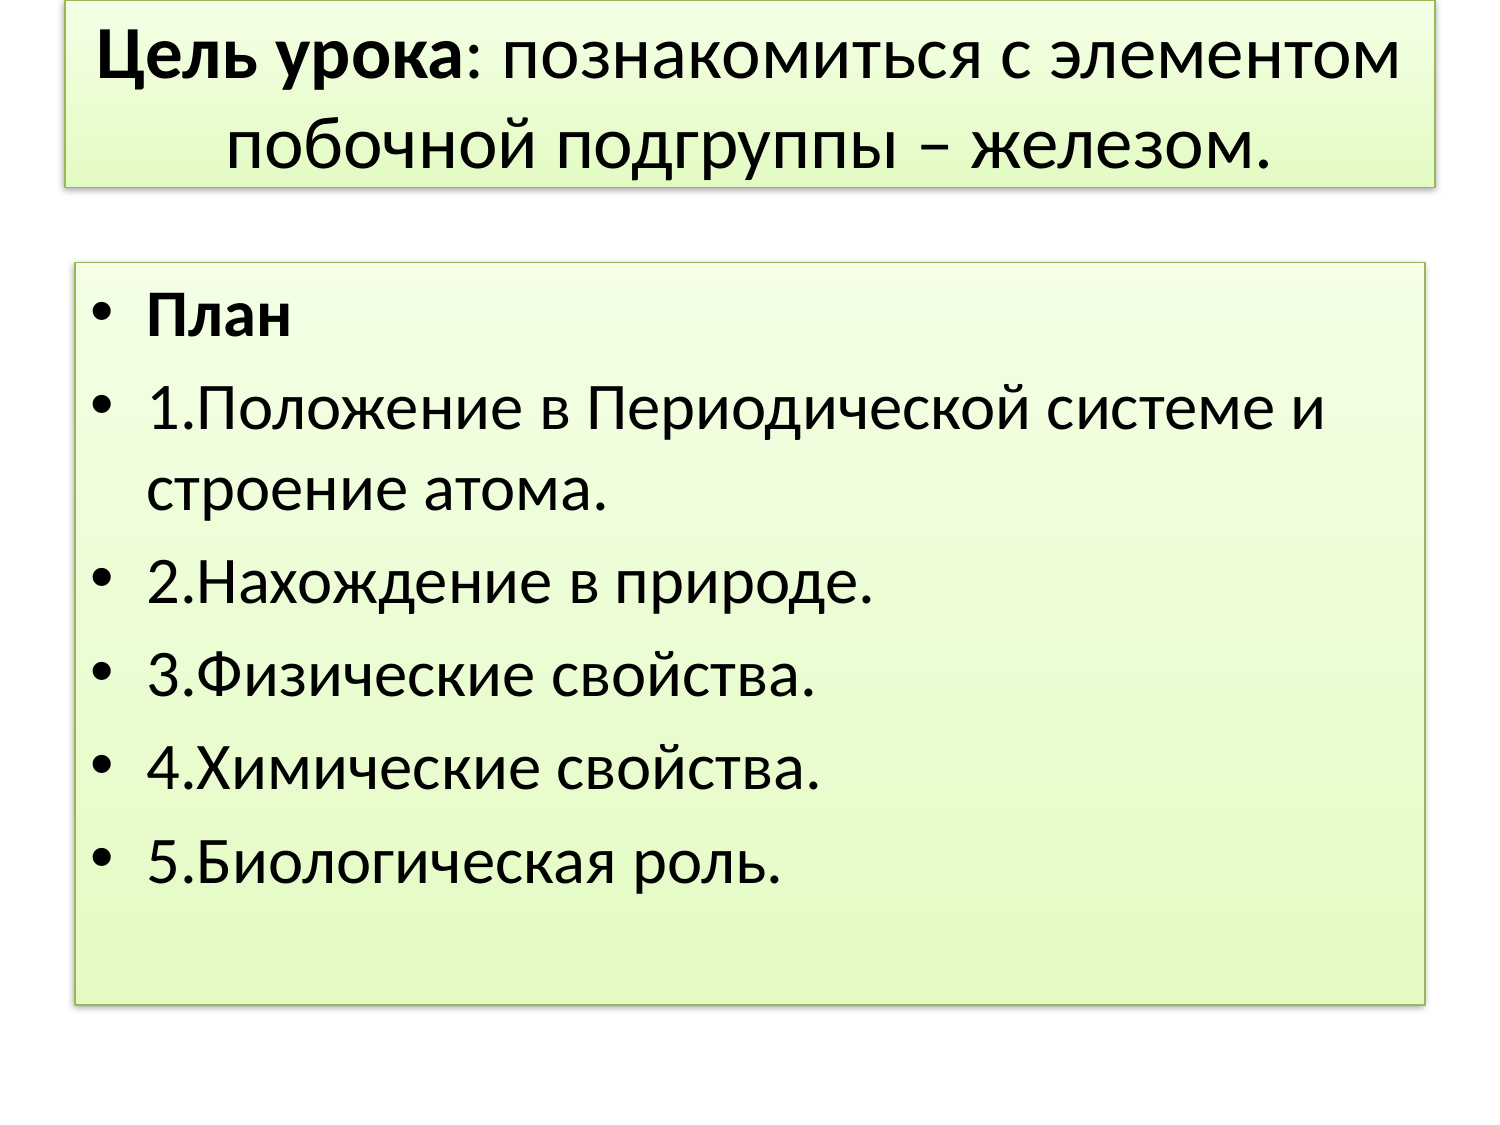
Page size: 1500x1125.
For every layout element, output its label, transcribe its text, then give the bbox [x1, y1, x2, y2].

title Цель урока: познакомиться с элементом побочной подгруппы – железом. [64, 0, 1436, 188]
list План 1.Положение в Периодической системе и строение атома. 2.Нахождение в природе. 3.Физические свойства. 4.Химические свойства. 5.Биологическая роль. [74, 262, 1426, 1006]
